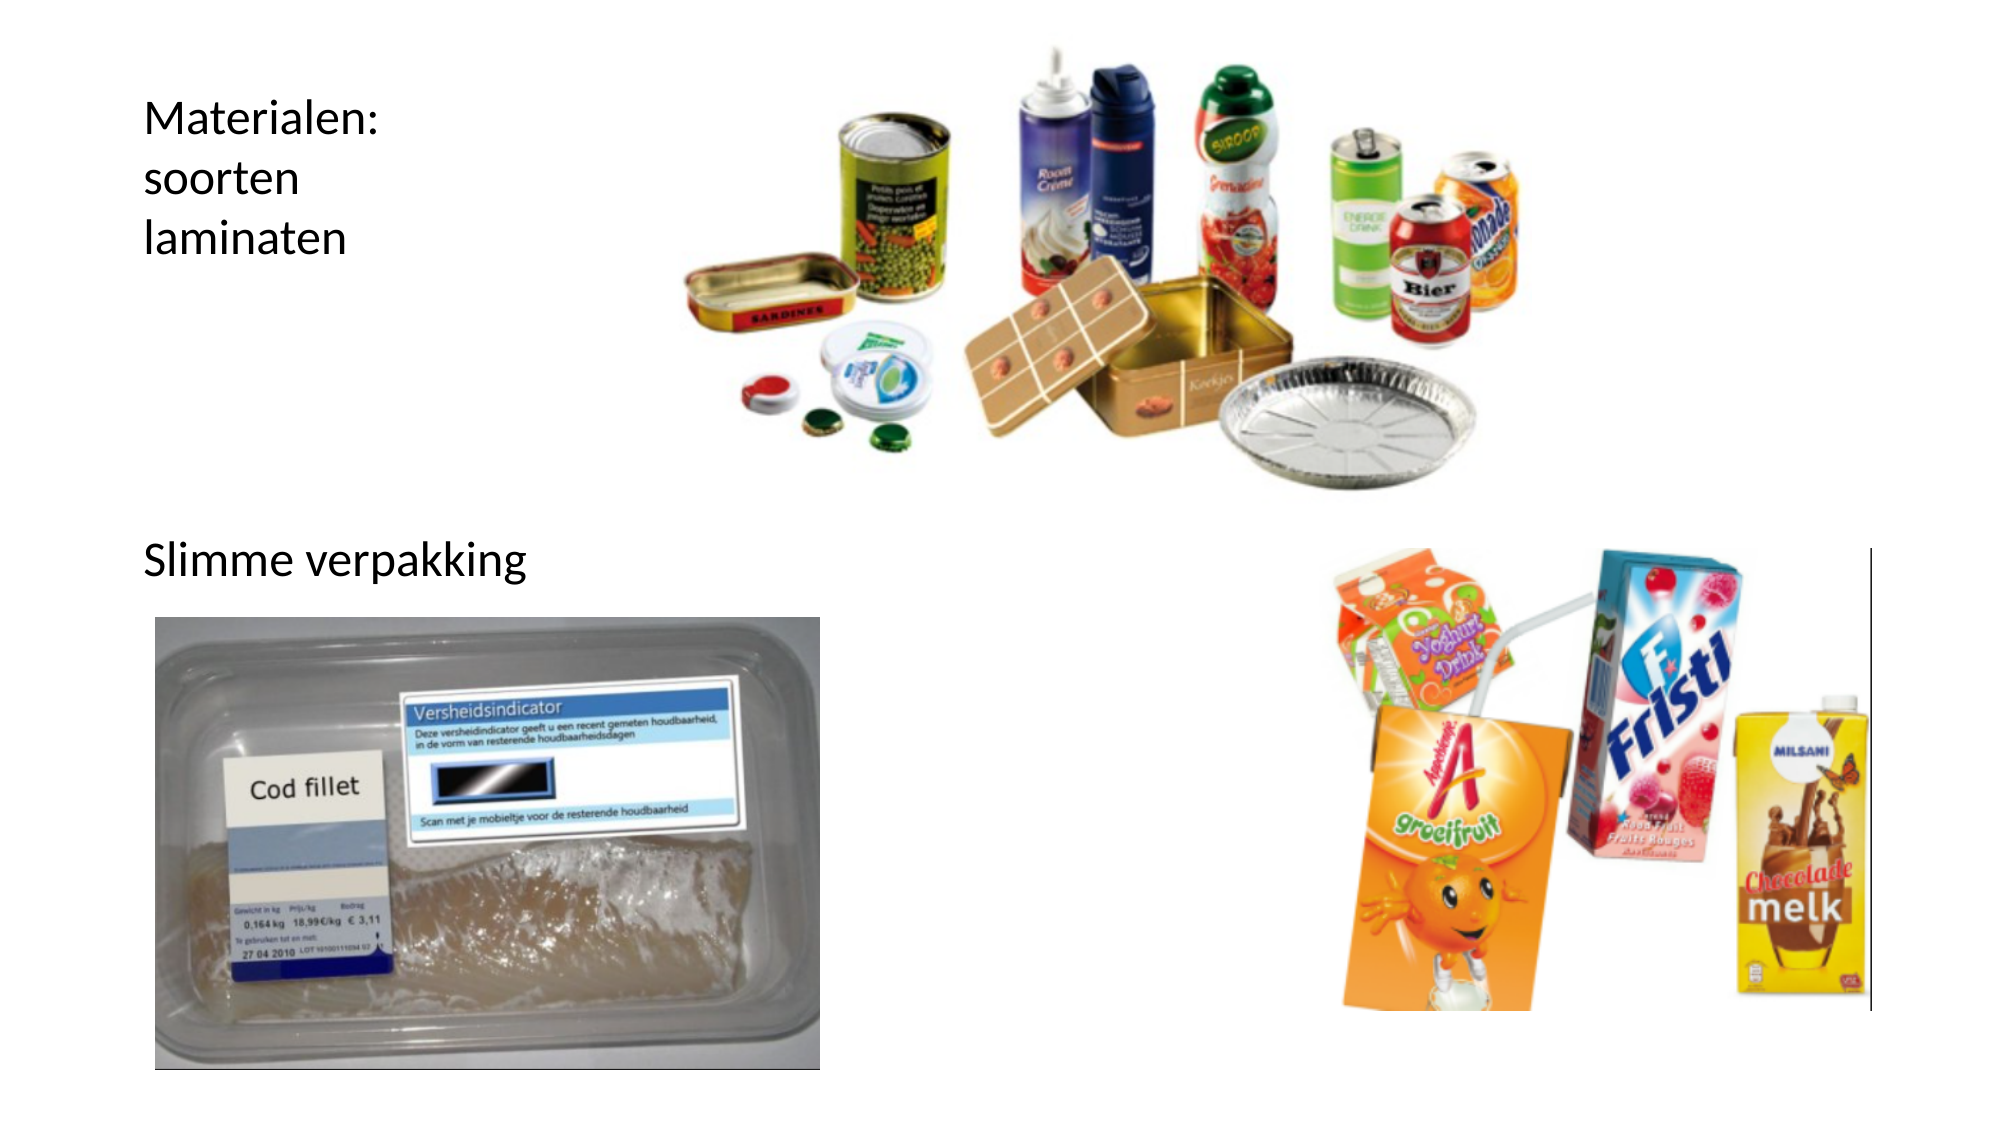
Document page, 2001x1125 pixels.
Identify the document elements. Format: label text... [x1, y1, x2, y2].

text_box Slimme verpakking [128, 519, 708, 655]
picture [1319, 548, 1872, 1011]
picture [154, 617, 820, 1070]
text_box Materialen: soorten laminaten [128, 76, 678, 272]
picture [678, 13, 1532, 534]
